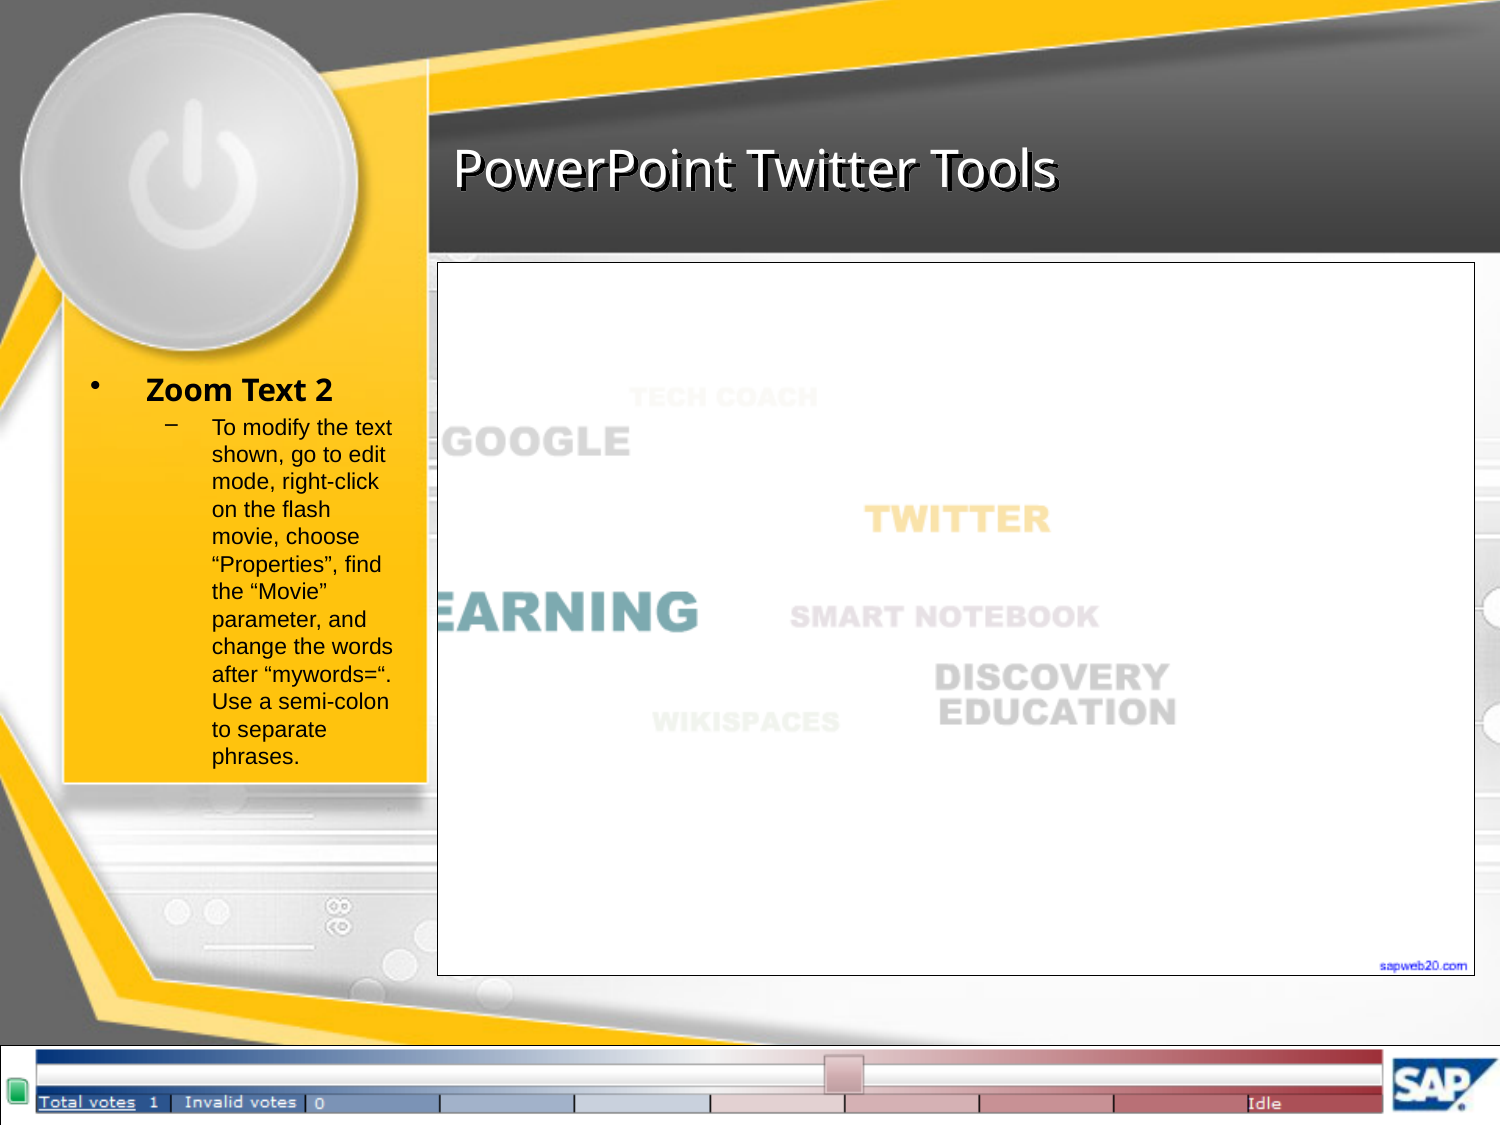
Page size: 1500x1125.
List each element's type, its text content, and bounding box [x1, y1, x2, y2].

title PowerPoint Twitter Tools [437, 99, 1426, 233]
picture [1, 1046, 1500, 1125]
text_box Zoom Text 2 To modify the text shown, go to edit mode, right-click on the flash movie, choose “Properties”, find the “Movie” parameter, and change the words after “mywords=“. Use a semi-colon to separate phrases. [75, 362, 413, 775]
picture [0, 0, 1500, 1045]
